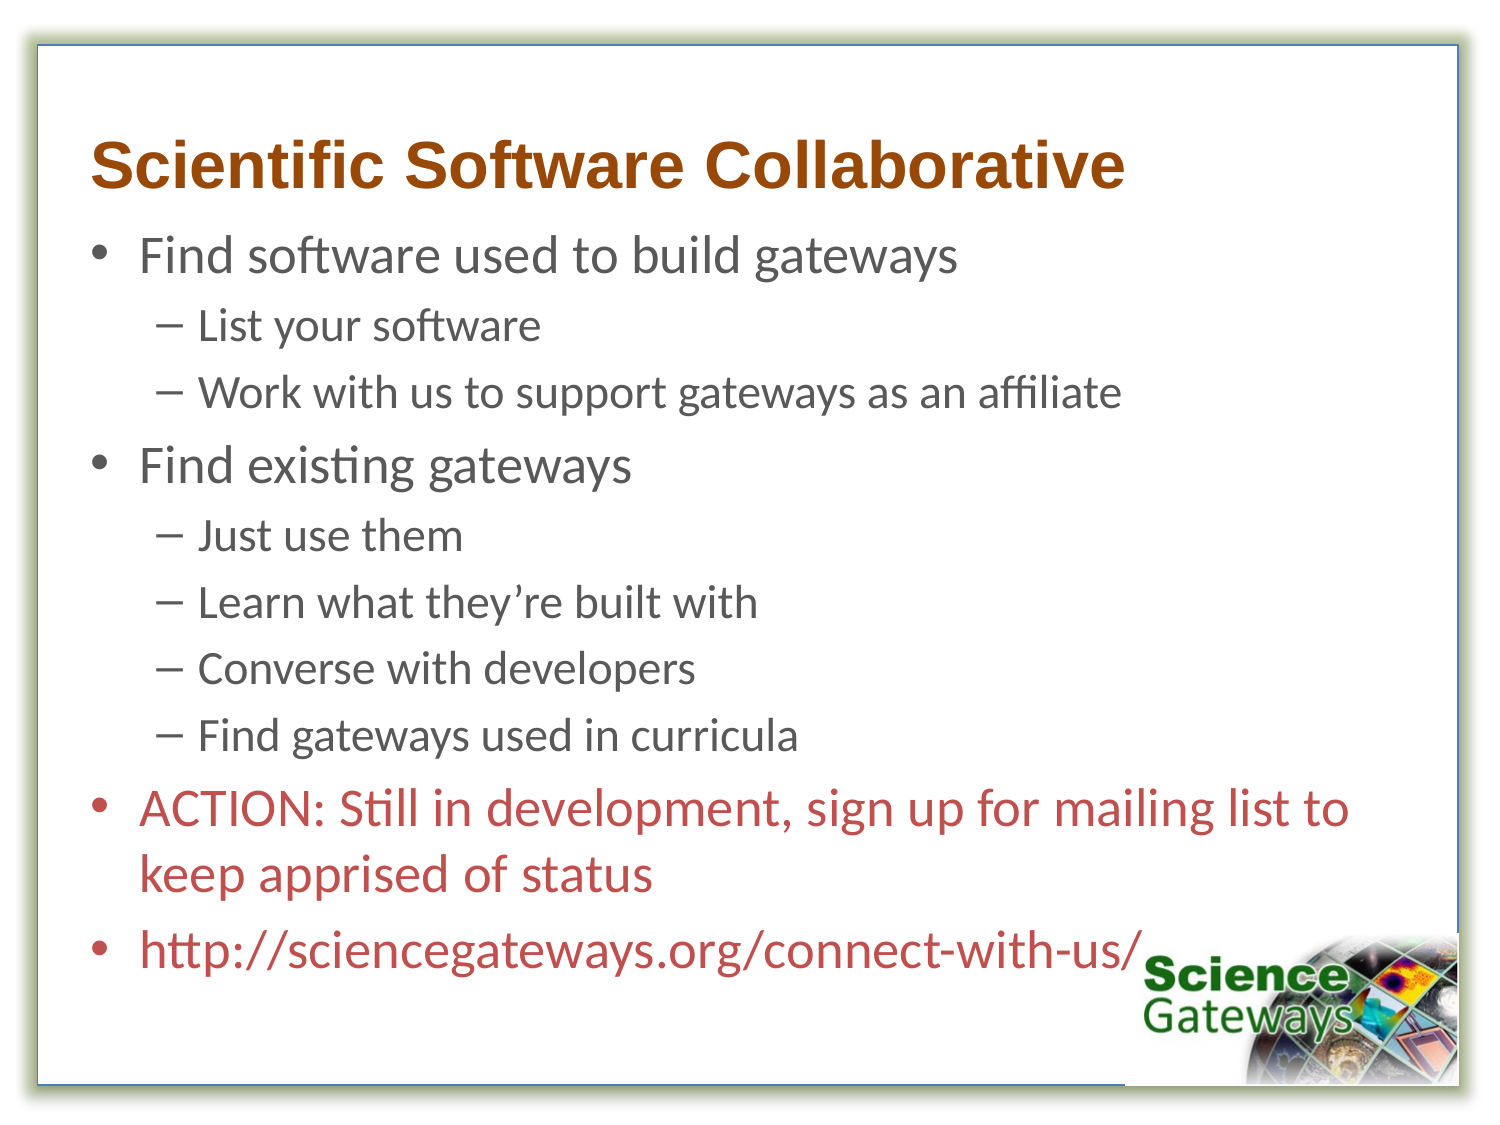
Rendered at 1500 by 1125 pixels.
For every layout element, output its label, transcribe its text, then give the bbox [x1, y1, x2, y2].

list Find software used to build gateways List your software Work with us to support gateways as an affiliate Find existing gateways Just use them Learn what they’re built with Converse with developers Find gateways used in curricula ACTION: Still in development, sign up for mailing list to keep apprised of status http://sciencegateways.org/connect-with-us/ [75, 210, 1425, 994]
picture [1125, 933, 1459, 1086]
title Scientific Software Collaborative [75, 57, 1425, 210]
